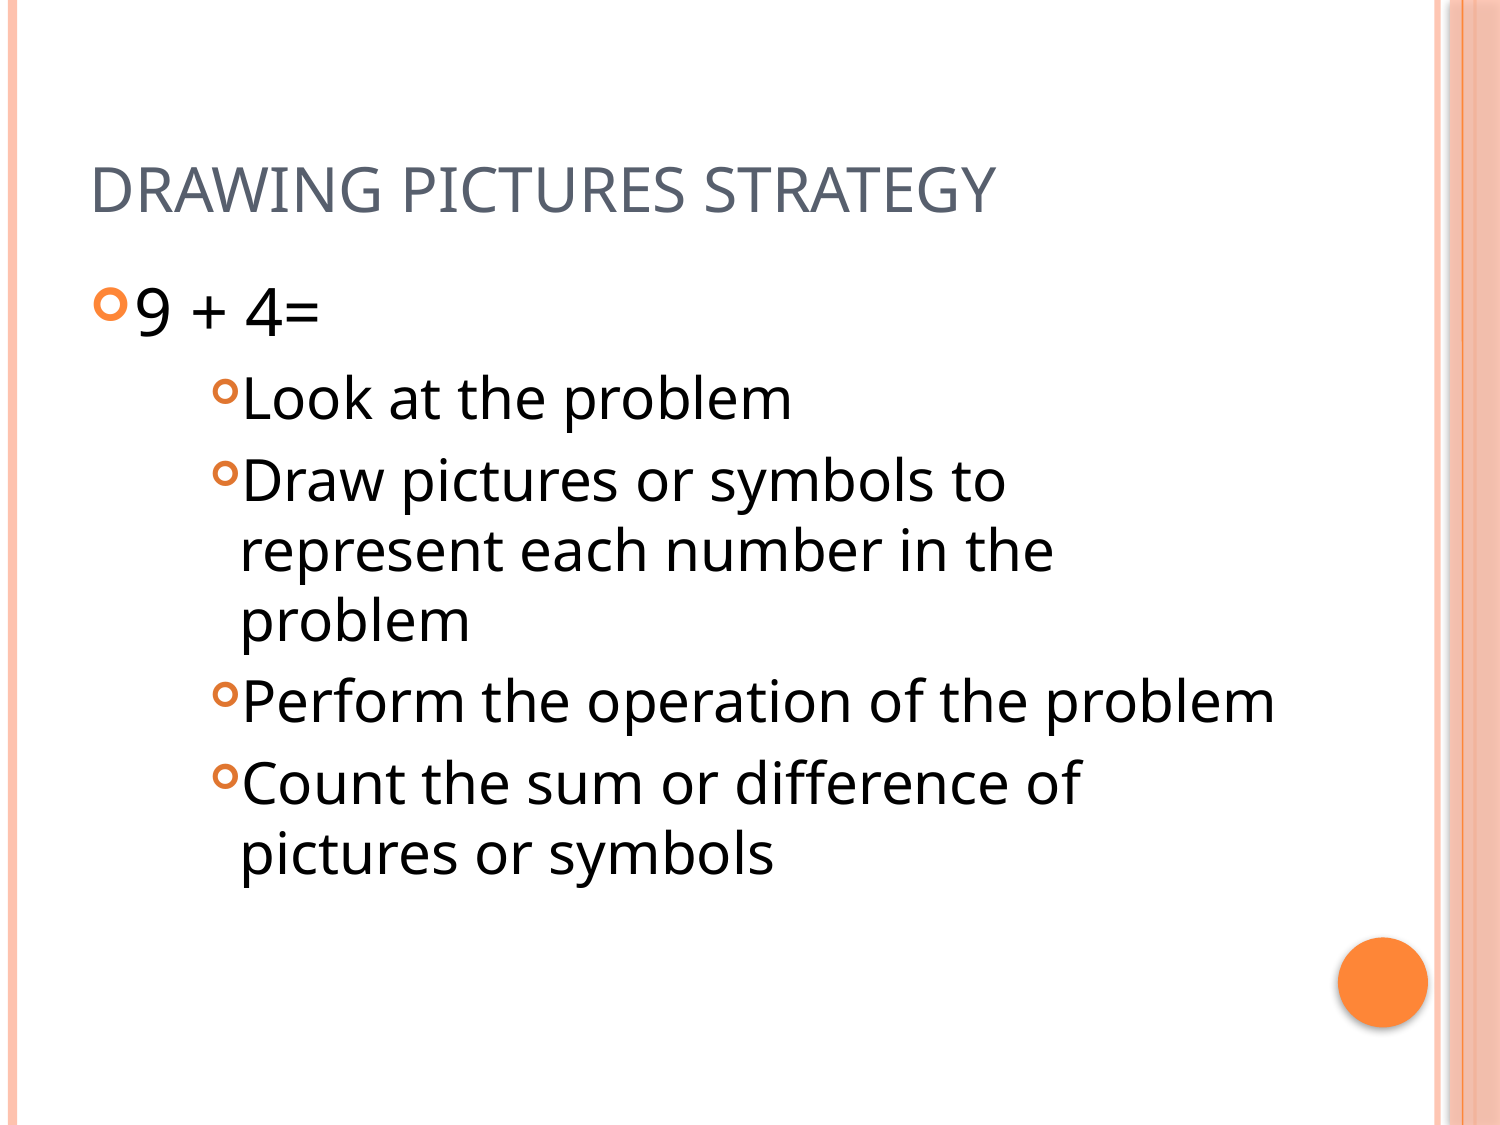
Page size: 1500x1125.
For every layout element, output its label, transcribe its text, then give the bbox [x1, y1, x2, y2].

list 9 + 4= Look at the problem Draw pictures or symbols to represent each number in the problem Perform the operation of the problem Count the sum or difference of pictures or symbols [75, 262, 1300, 1062]
title Drawing Pictures Strategy [75, 45, 1300, 233]
